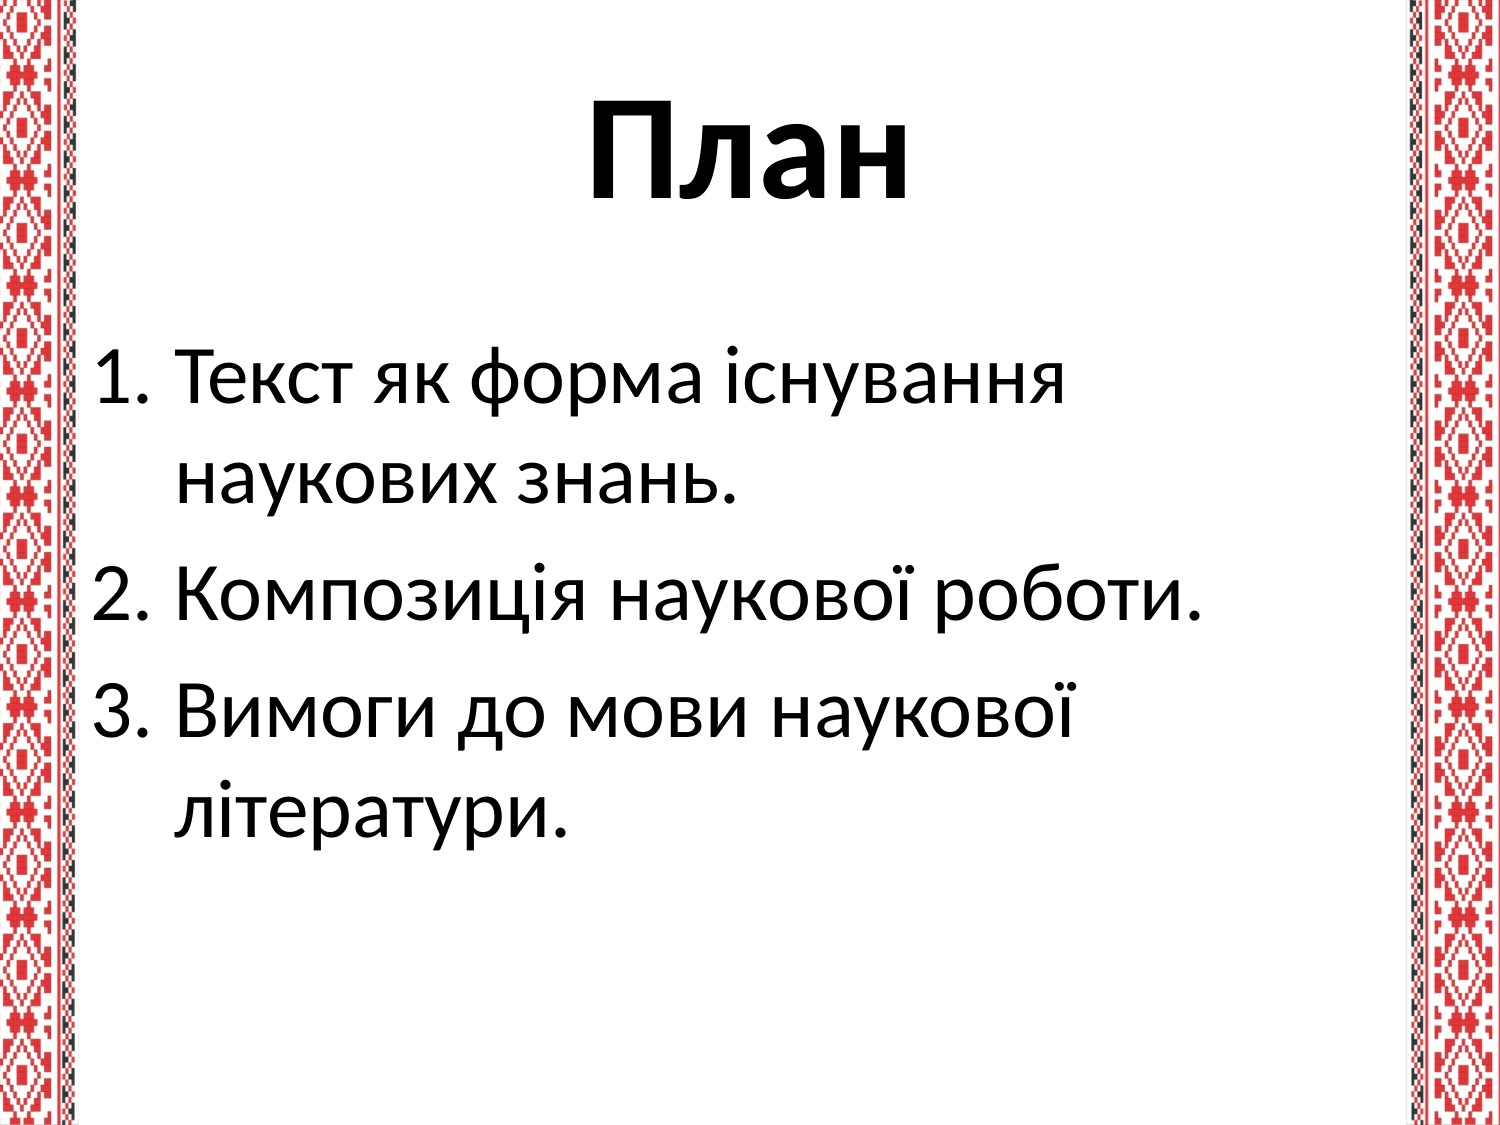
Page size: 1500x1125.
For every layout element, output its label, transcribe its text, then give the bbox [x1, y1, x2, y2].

picture [0, 1, 585, 1124]
list Текст як форма існування наукових знань. Композиція наукової роботи. Вимоги до мови наукової літератури. [79, 262, 1406, 1005]
title План [79, 45, 1406, 233]
picture [900, 1, 1500, 1124]
